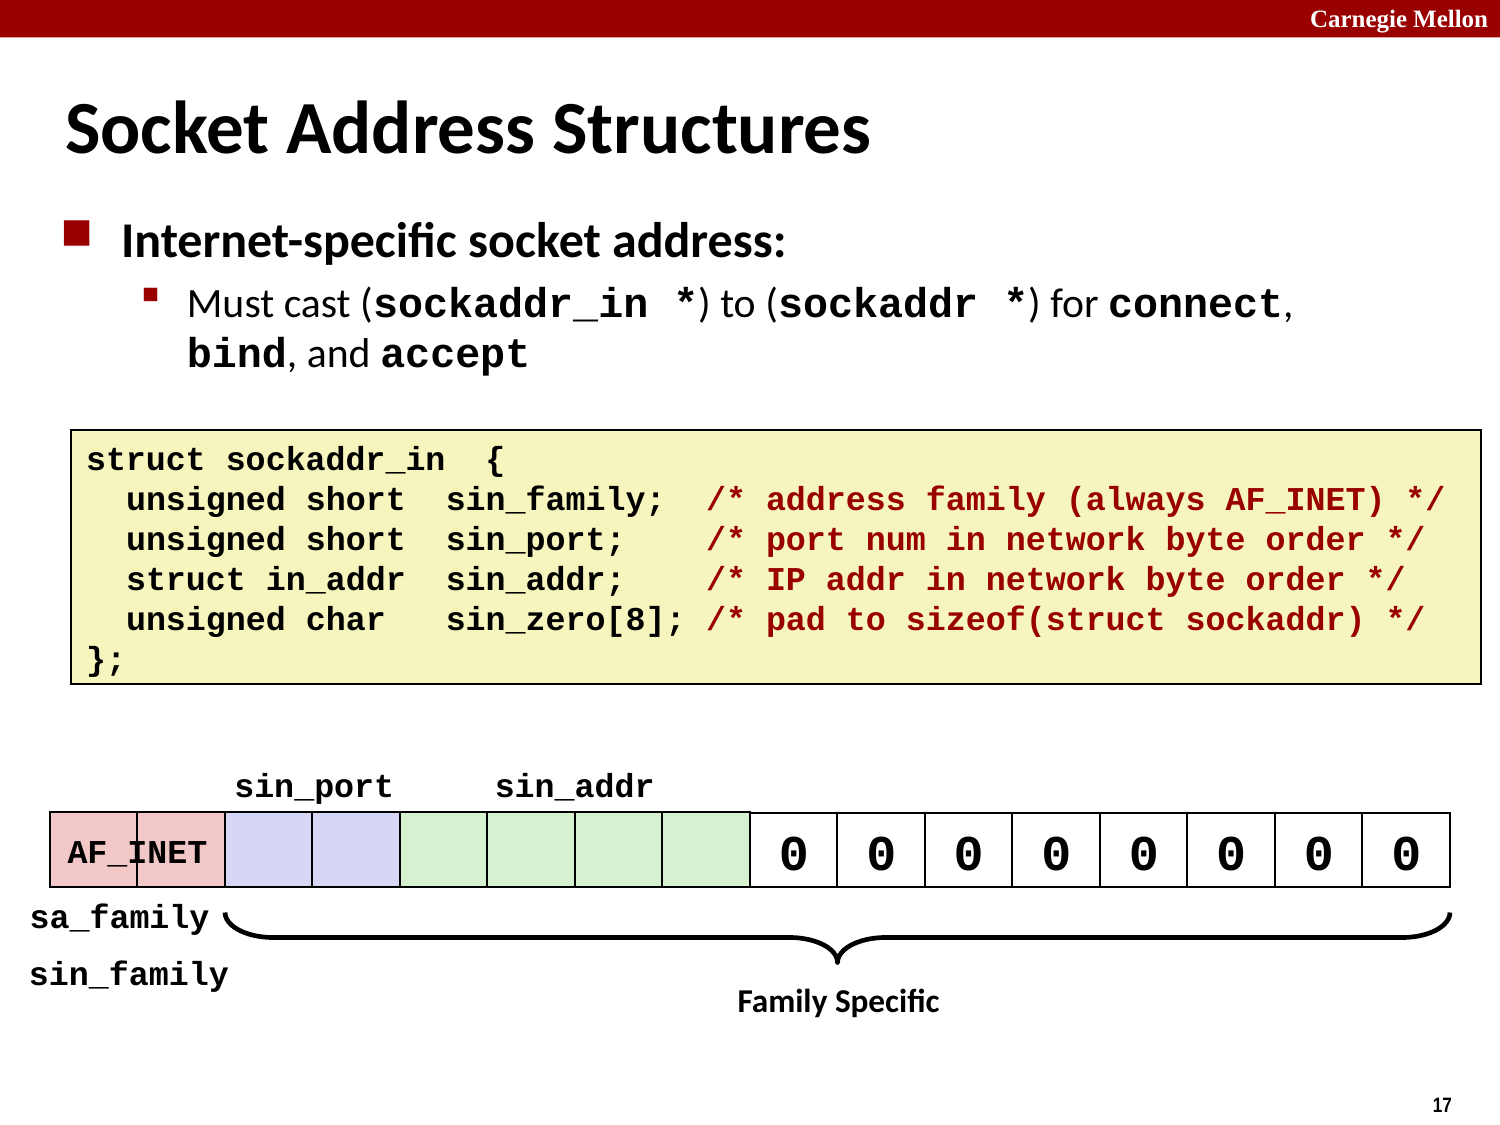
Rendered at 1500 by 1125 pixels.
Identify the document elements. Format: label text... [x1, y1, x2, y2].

text_box 0 [1187, 812, 1274, 888]
text_box sin_addr [480, 756, 670, 812]
list Internet-specific socket address: Must cast (sockaddr_in *) to (sockaddr *) for connect, bind, and accept [49, 199, 1413, 476]
text_box 0 [1362, 812, 1450, 888]
text_box [224, 812, 312, 888]
text_box [137, 812, 224, 887]
text_box [574, 812, 662, 888]
text_box struct sockaddr_in { unsigned short sin_family; /* address family (always AF_INET) */ unsigned short sin_port; /* port num in network byte order */ struct in_addr sin_addr; /* IP addr in network byte order */ unsigned char sin_zero[8]; /* pad to sizeof(struct sockaddr) */ }; [71, 429, 1481, 685]
text_box Family Specific [722, 972, 955, 1027]
text_box [225, 912, 1450, 963]
text_box 0 [749, 812, 837, 888]
text_box [662, 812, 749, 888]
text_box sin_port [219, 757, 410, 812]
text_box [399, 812, 487, 888]
text_box [487, 812, 574, 888]
text_box 0 [1012, 812, 1099, 888]
text_box [312, 812, 399, 888]
text_box sa_family [14, 887, 225, 943]
text_box 0 [924, 812, 1012, 888]
text_box [49, 812, 137, 887]
text_box sin_family [13, 944, 244, 1000]
text_box 0 [1099, 812, 1187, 888]
title Socket Address Structures [49, 59, 1481, 188]
text_box 0 [1274, 812, 1362, 888]
text_box AF_INET [52, 822, 223, 878]
text_box 0 [837, 812, 924, 888]
